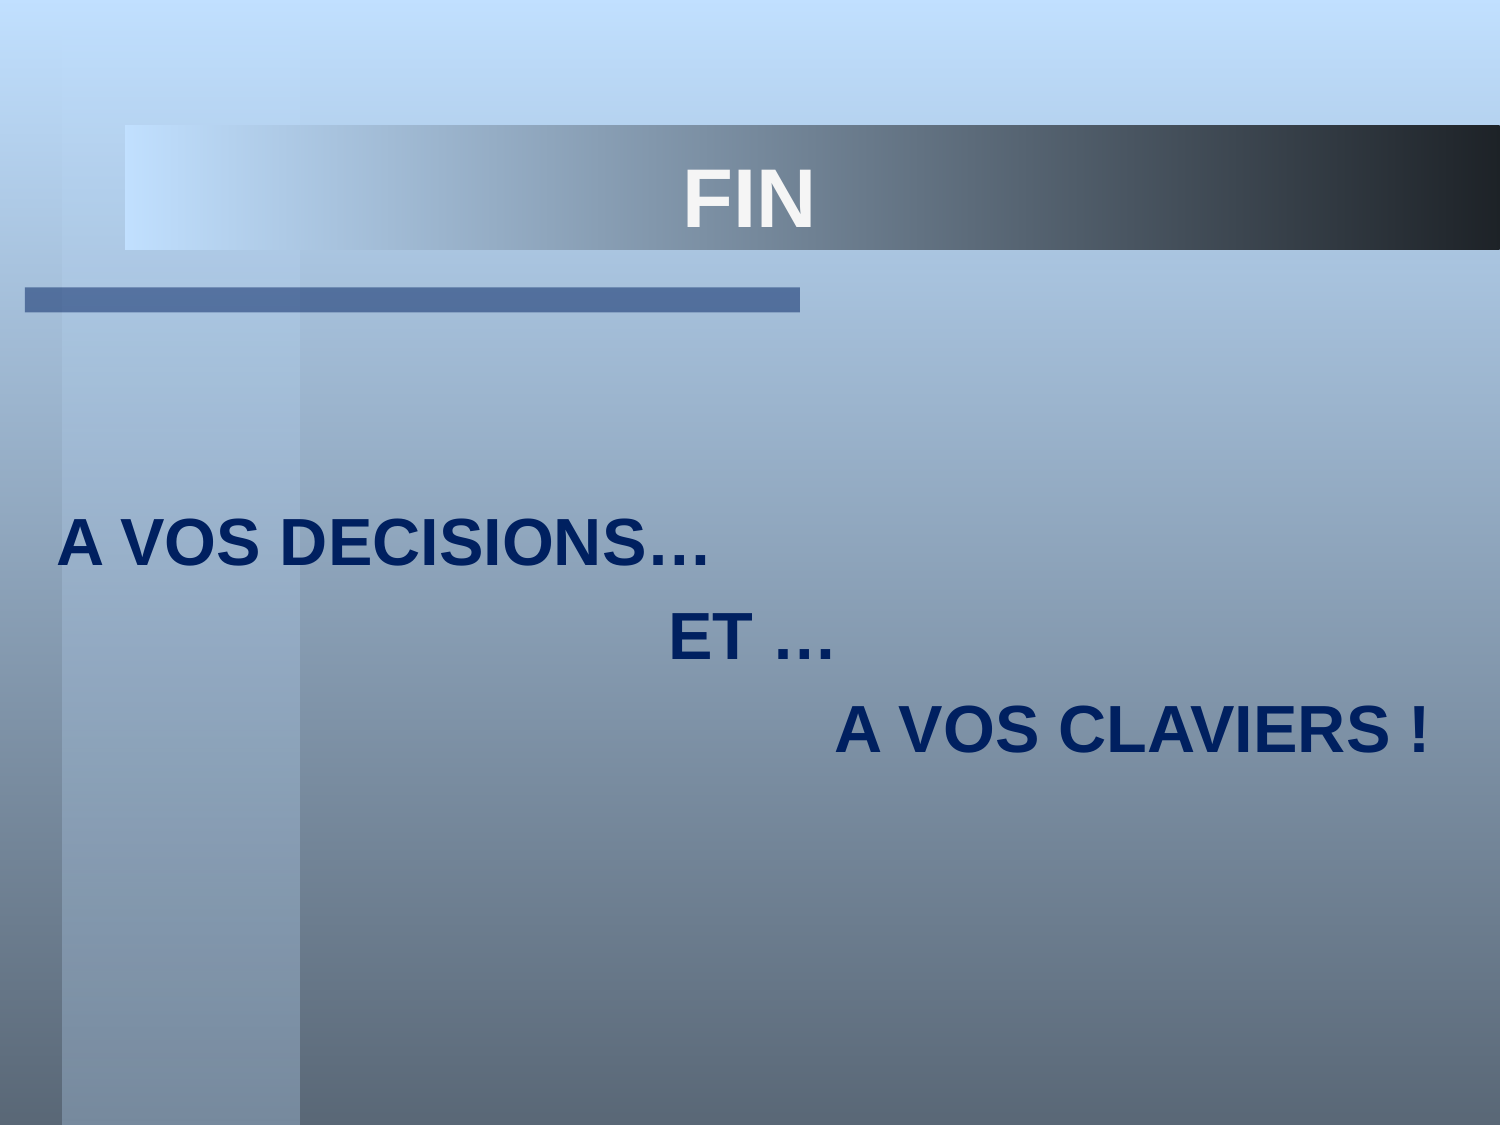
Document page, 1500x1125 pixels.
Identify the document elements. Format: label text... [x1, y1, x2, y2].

list A VOS DECISIONS… ET … A VOS CLAVIERS ! [40, 491, 1448, 659]
title FIN [112, 99, 1388, 288]
